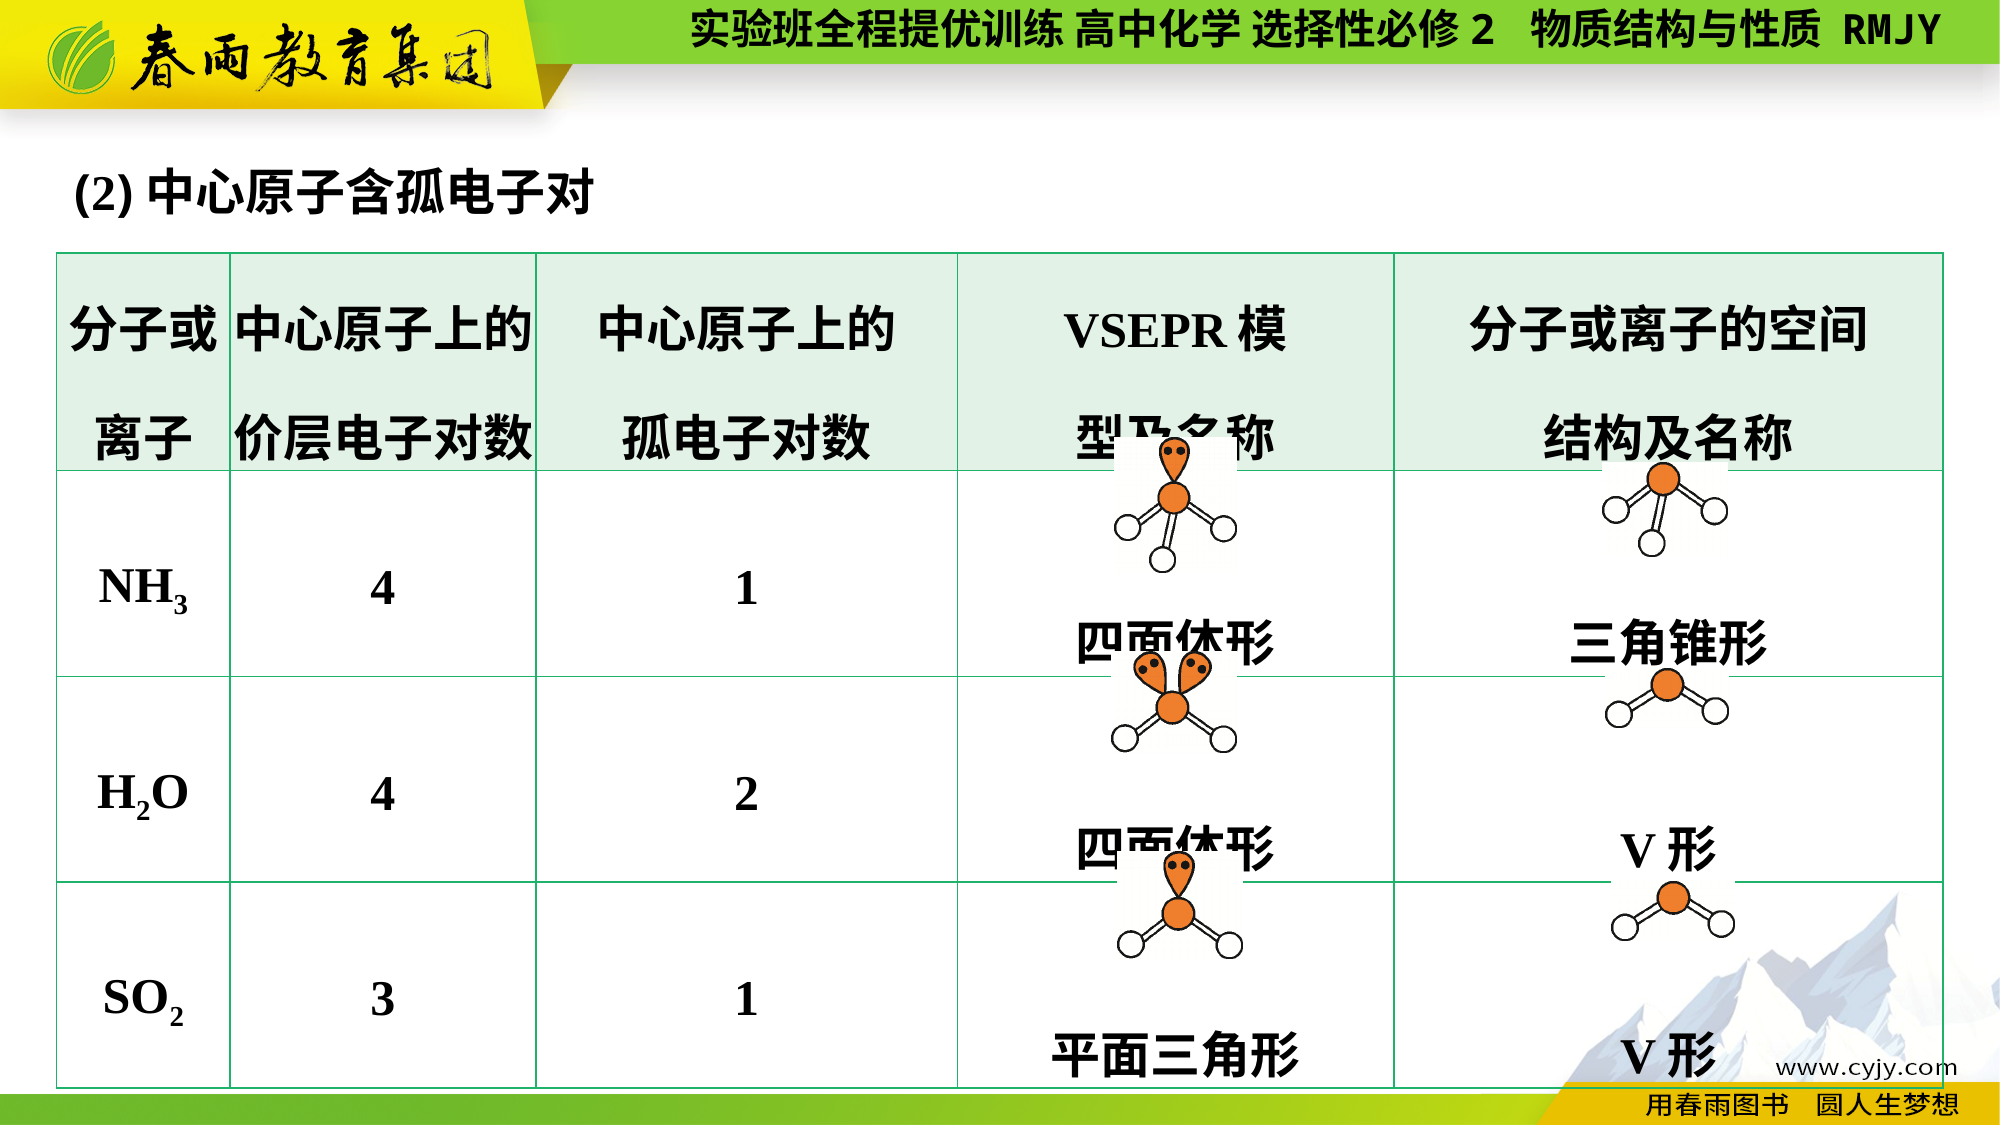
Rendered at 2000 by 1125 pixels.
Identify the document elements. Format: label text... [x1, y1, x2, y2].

table_header 中心原子上的价层电子对数 [231, 254, 535, 470]
table_header 分子或 离子 [57, 254, 229, 470]
table_cell 3 [231, 883, 535, 1087]
picture [0, 0, 2000, 1125]
table_cell 平面三角形 [958, 883, 1393, 1087]
table_cell V形 [1395, 883, 1942, 1087]
table_cell 4 [231, 677, 535, 881]
table_cell NH3 [57, 471, 229, 676]
table_cell 四面体形 [958, 471, 1393, 676]
table_cell H2O [57, 677, 229, 881]
table_cell SO2 [57, 883, 229, 1087]
table_header 中心原子上的 孤电子对数 [537, 254, 957, 470]
table_cell 1 [537, 471, 957, 676]
list (2)中心原子含孤电子对 [59, 122, 1944, 217]
table_cell 三角锥形 [1395, 471, 1942, 676]
table_cell 2 [537, 677, 957, 881]
table_cell 四面体形 [958, 677, 1393, 881]
table_cell 1 [537, 883, 957, 1087]
table_cell 4 [231, 471, 535, 676]
table_header 分子或离子的空间 结构及名称 [1395, 254, 1942, 470]
table_cell V形 [1395, 677, 1942, 881]
table_header VSEPR模 型及名称 [958, 254, 1393, 470]
